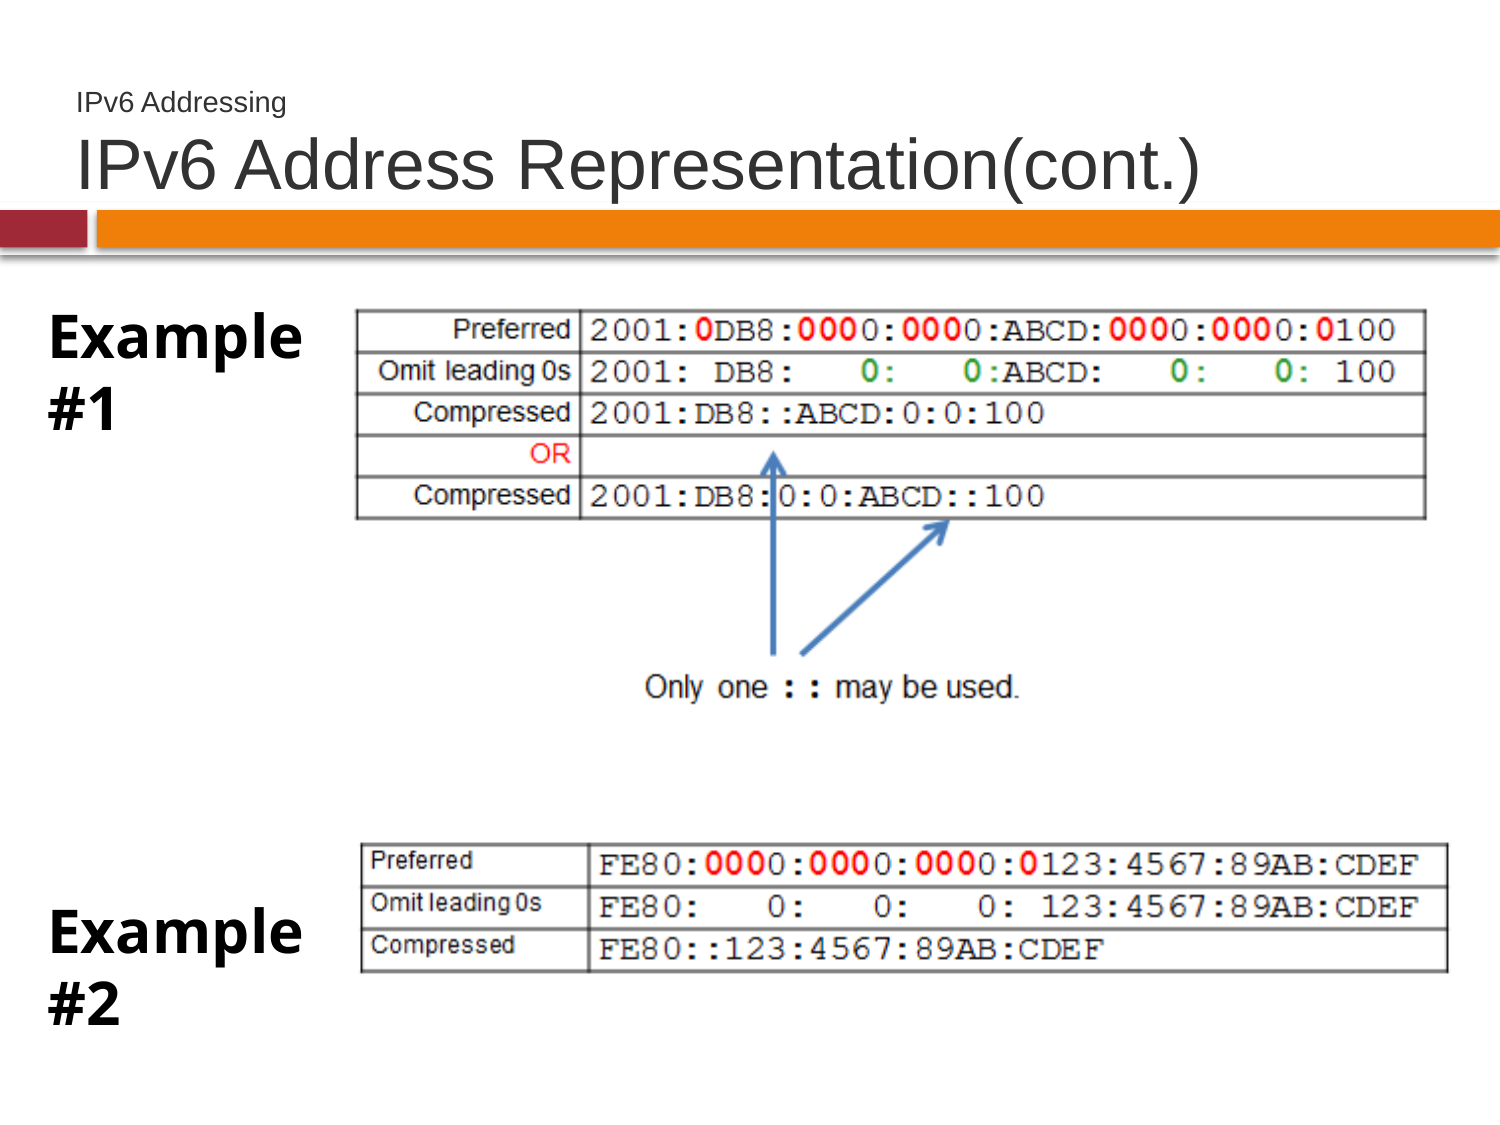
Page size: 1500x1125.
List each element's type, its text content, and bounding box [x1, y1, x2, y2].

title IPv6 Addressing IPv6 Address Representation(cont.) [61, 74, 1500, 213]
picture [353, 813, 1451, 1019]
picture [343, 270, 1440, 726]
list Example #1 Example #2 [32, 290, 367, 1125]
